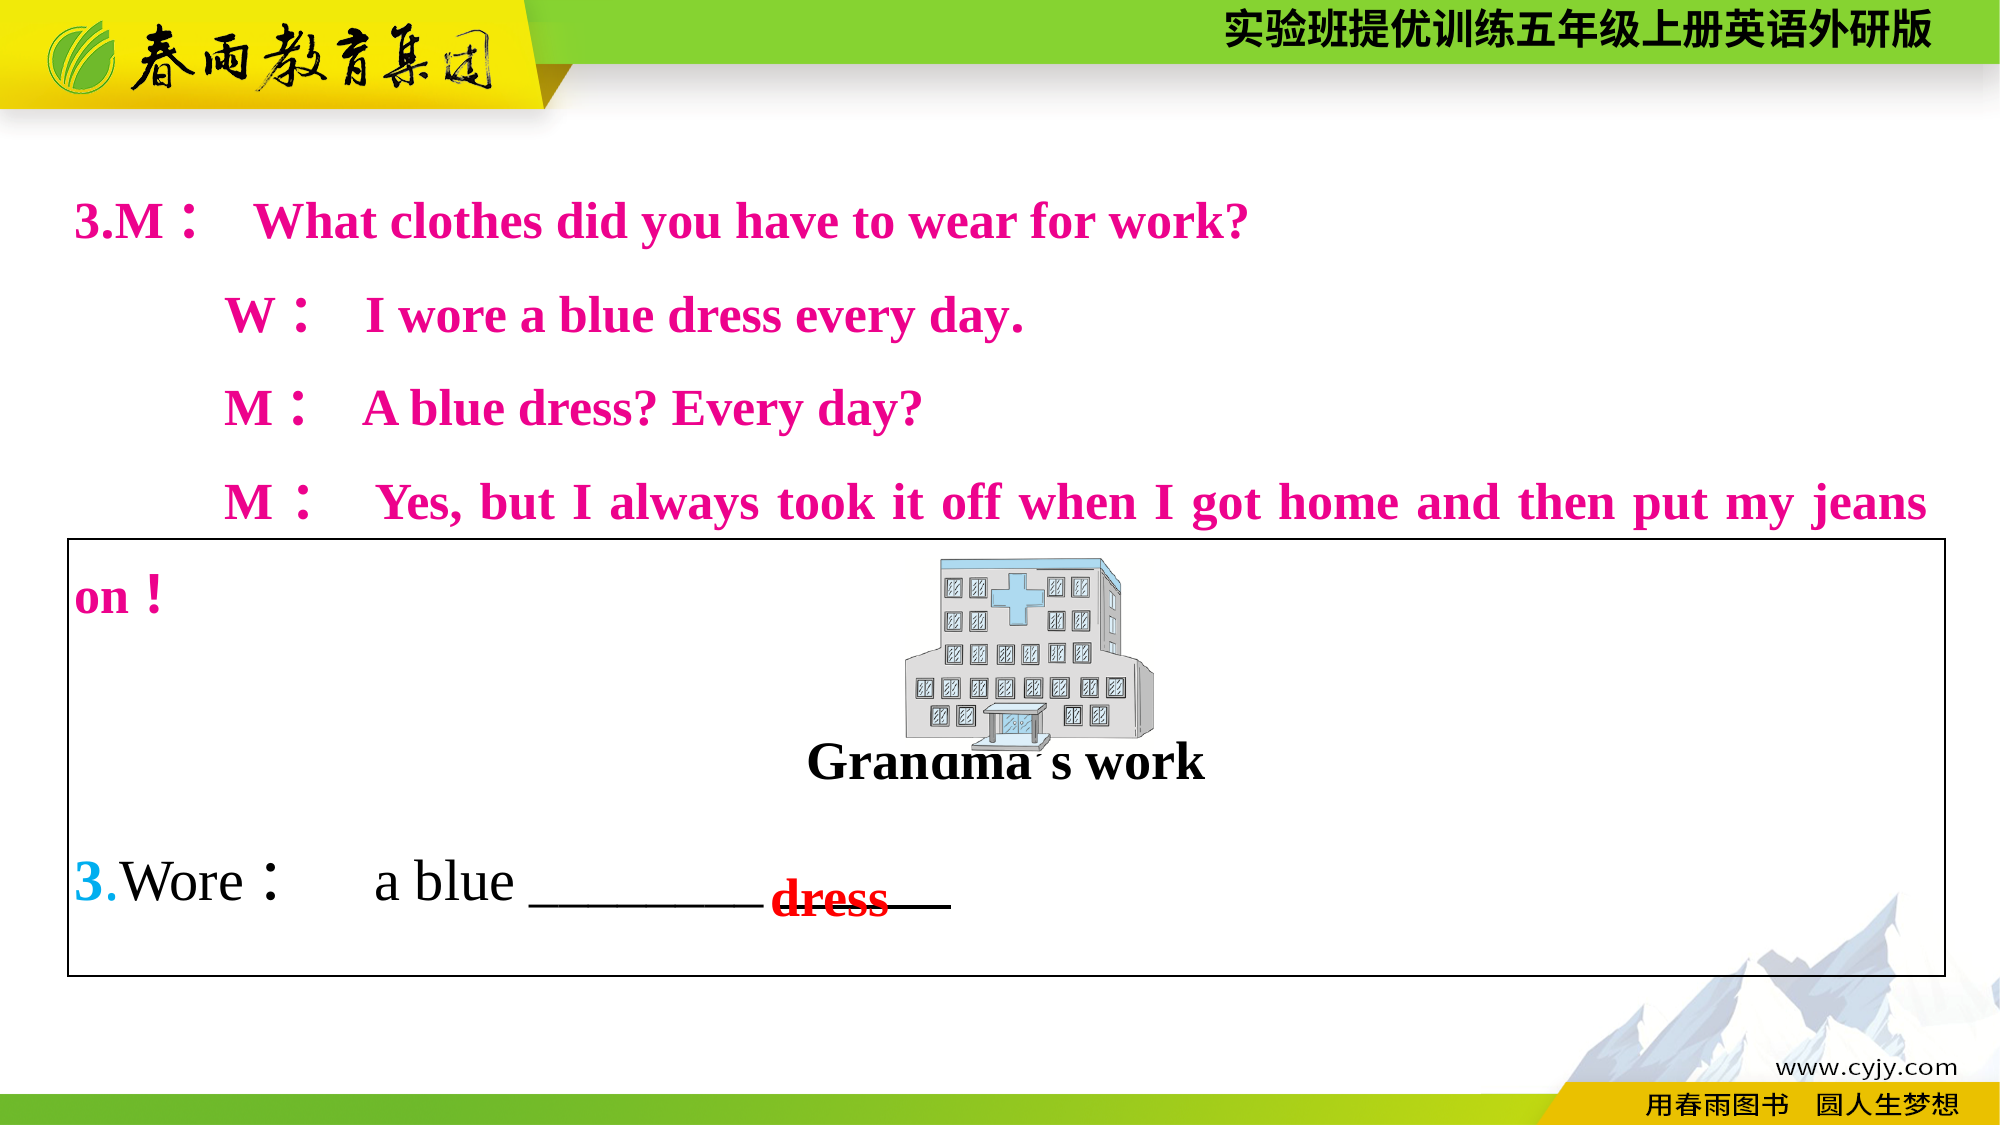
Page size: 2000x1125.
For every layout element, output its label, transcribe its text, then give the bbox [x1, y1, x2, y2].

text_box dress [755, 854, 905, 935]
picture [0, 0, 2000, 1125]
table_header Grandma’s work 3.Wore： a blue ________ [69, 540, 1944, 975]
list 3.M： What clothes did you have to wear for work? W： I wore a blue dress every day. M： A blue dress? Every day? M： Yes, but I always took it off when I got home and then put my jeans on！ [59, 147, 1944, 530]
